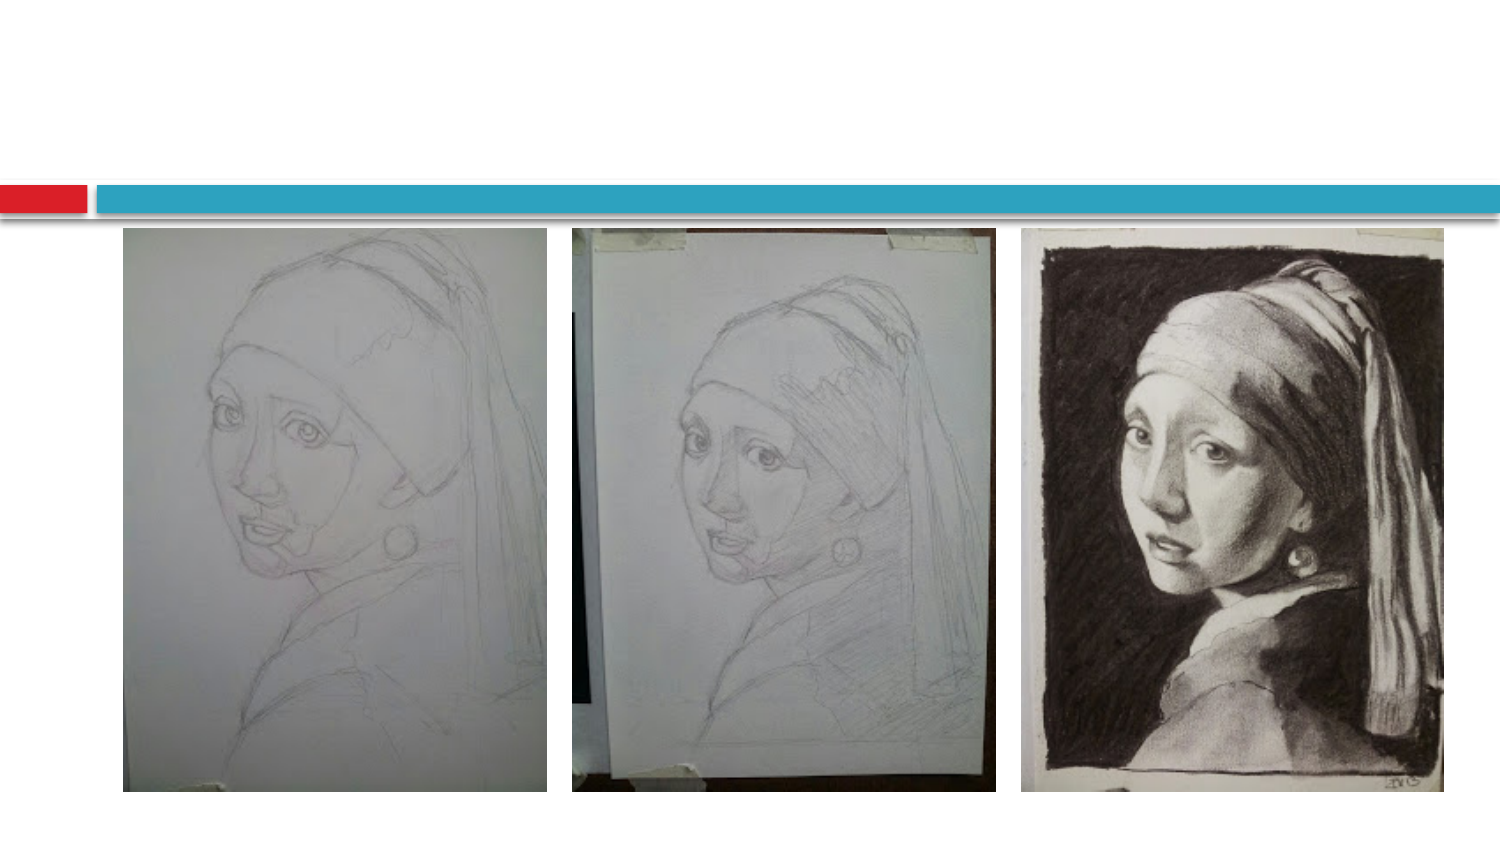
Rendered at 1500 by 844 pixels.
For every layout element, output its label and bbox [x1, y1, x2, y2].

picture [572, 228, 996, 792]
picture [123, 228, 547, 792]
picture [1021, 228, 1445, 792]
